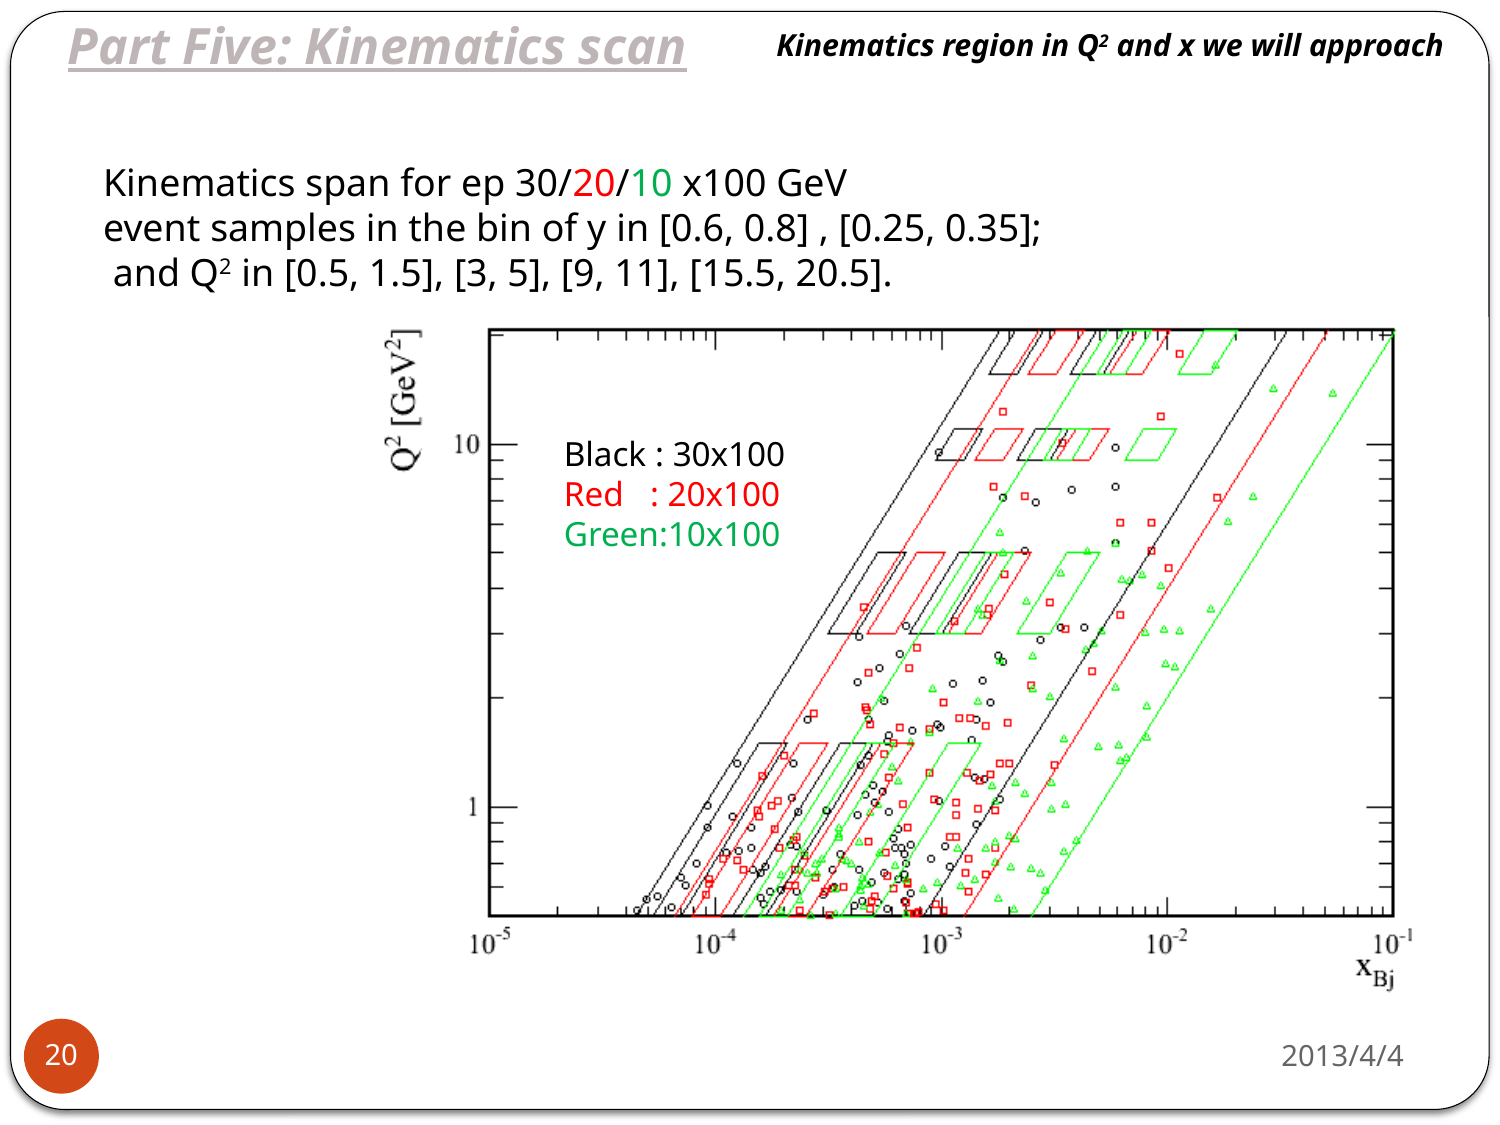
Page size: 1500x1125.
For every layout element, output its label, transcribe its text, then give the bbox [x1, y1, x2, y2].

slide_number 20 [23, 1018, 99, 1094]
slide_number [1012, 1045, 1419, 1094]
picture [359, 294, 1448, 1036]
list Kinematics region in Q2 and x we will approach [750, 19, 1459, 80]
text_box Kinematics span for ep 30/20/10 x100 GeV event samples in the bin of y in [0.6, 0.8] , [0.25, 0.35]; and Q2 in [0.5, 1.5], [3, 5], [9, 11], [15.5, 20.5]. [88, 151, 1388, 301]
title Part Five: Kinematics scan [53, 6, 703, 161]
